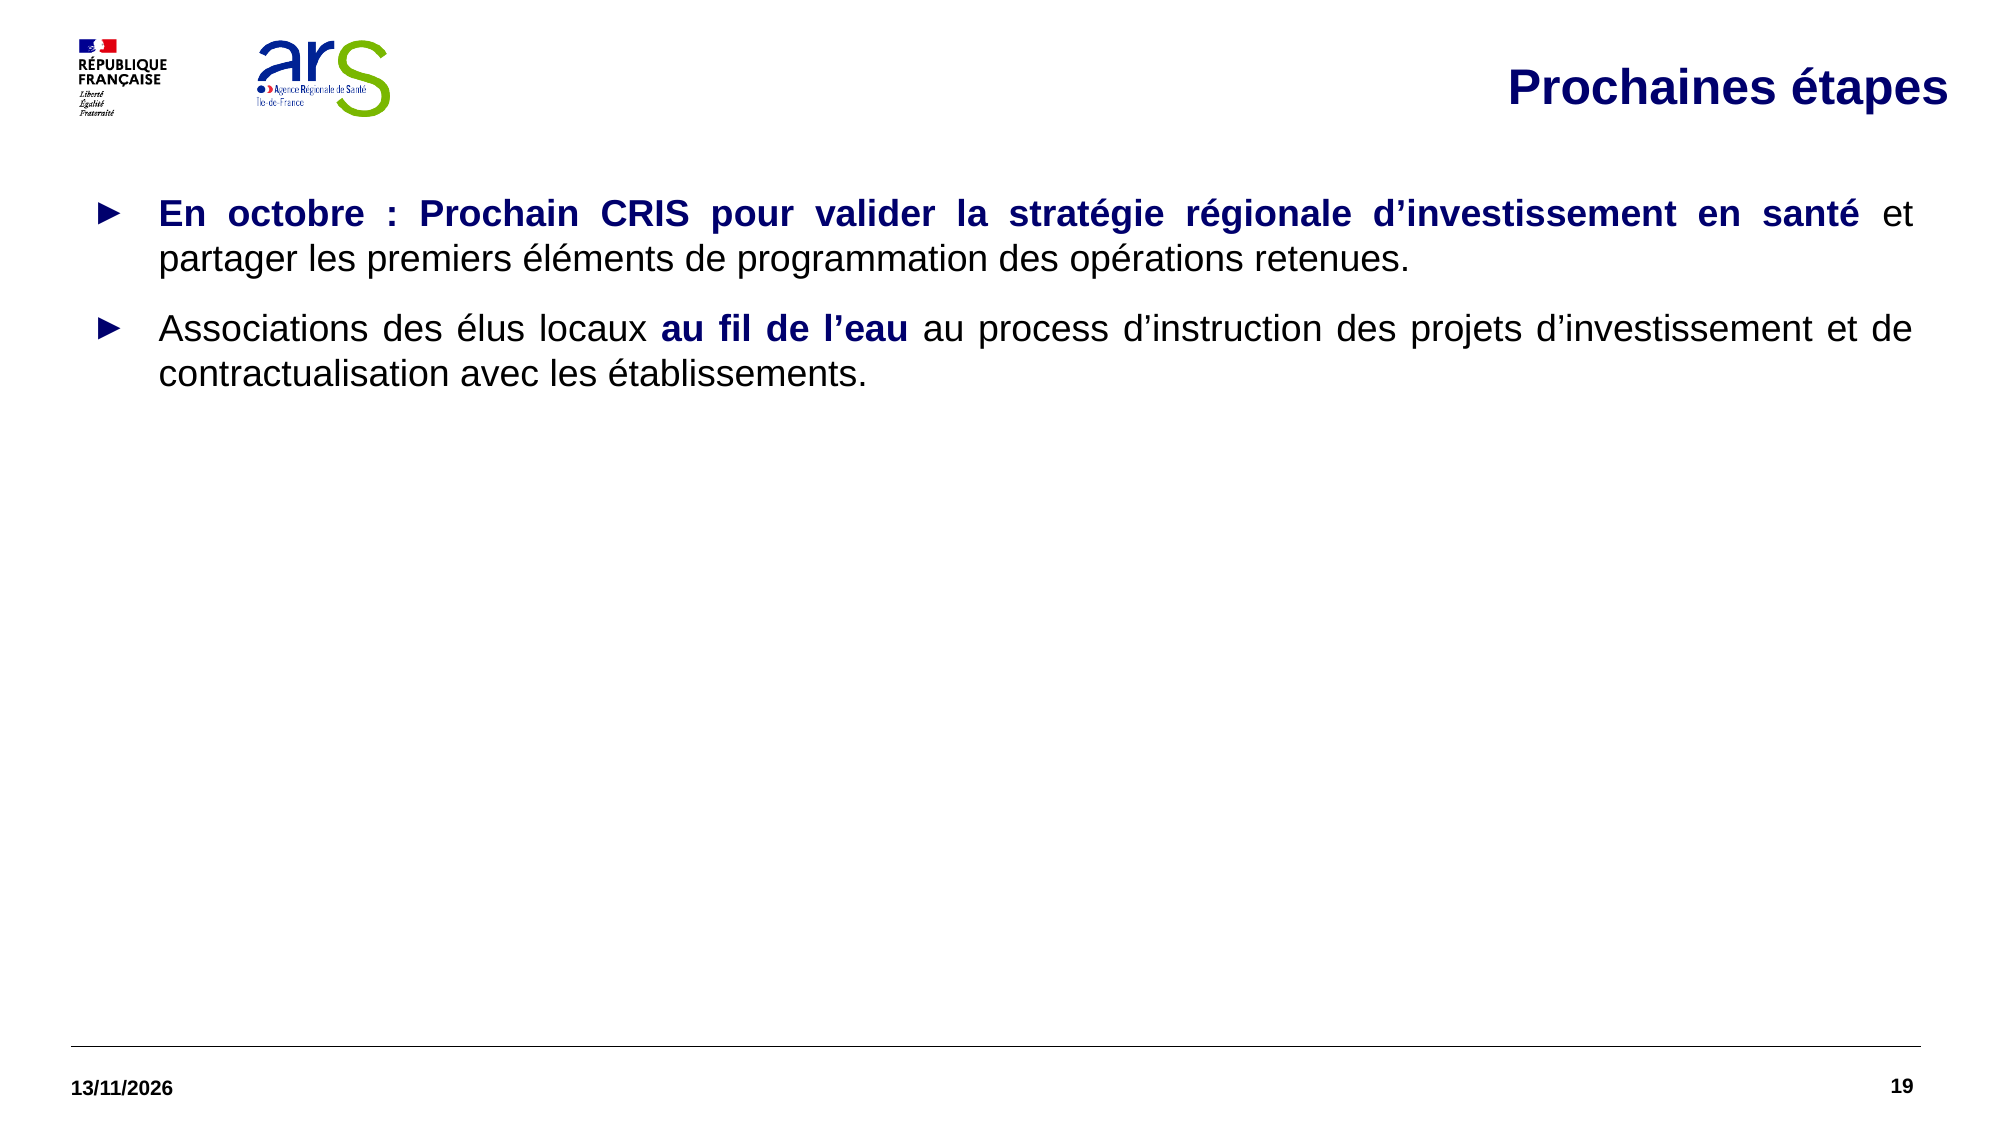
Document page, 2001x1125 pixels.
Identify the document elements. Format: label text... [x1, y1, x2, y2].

list En octobre : Prochain CRIS pour valider la stratégie régionale d’investissement en santé et partager les premiers éléments de programmation des opérations retenues. Associations des élus locaux au fil de l’eau au process d’instruction des projets d’investissement et de contractualisation avec les établissements. [70, 188, 1914, 1042]
text_box Prochaines étapes [398, 29, 1965, 148]
picture [63, 23, 182, 142]
picture [256, 40, 390, 117]
slide_number 19 [1618, 1046, 1914, 1125]
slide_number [70, 1049, 327, 1125]
